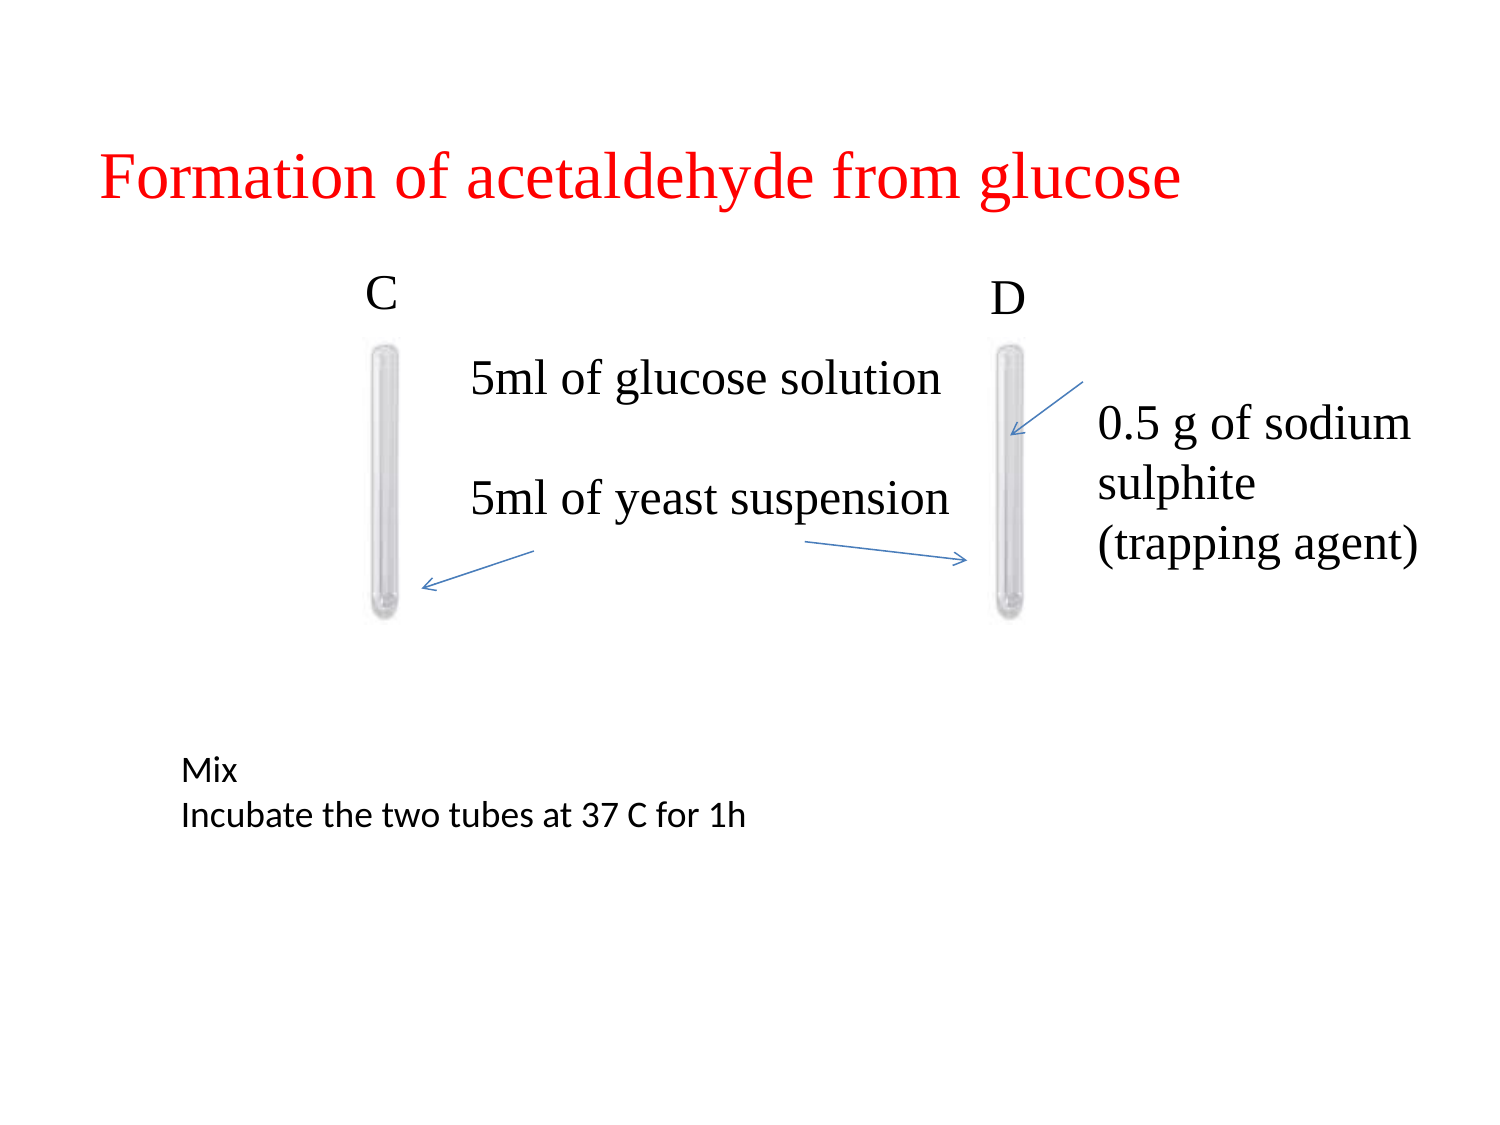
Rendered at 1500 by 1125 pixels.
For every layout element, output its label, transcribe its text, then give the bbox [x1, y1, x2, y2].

text_box Formation of acetaldehyde from glucose [84, 124, 1200, 220]
picture [974, 336, 1046, 626]
picture [349, 336, 421, 626]
text_box 0.5 g of sodium sulphite (trapping agent) [1082, 381, 1500, 577]
text_box 5ml of glucose solution 5ml of yeast suspension [455, 337, 966, 532]
text_box D [975, 257, 1042, 333]
text_box C [350, 251, 414, 327]
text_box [1009, 381, 1084, 436]
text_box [804, 541, 968, 561]
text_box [421, 550, 535, 589]
text_box Mix Incubate the two tubes at 37 C for 1h [166, 737, 763, 843]
